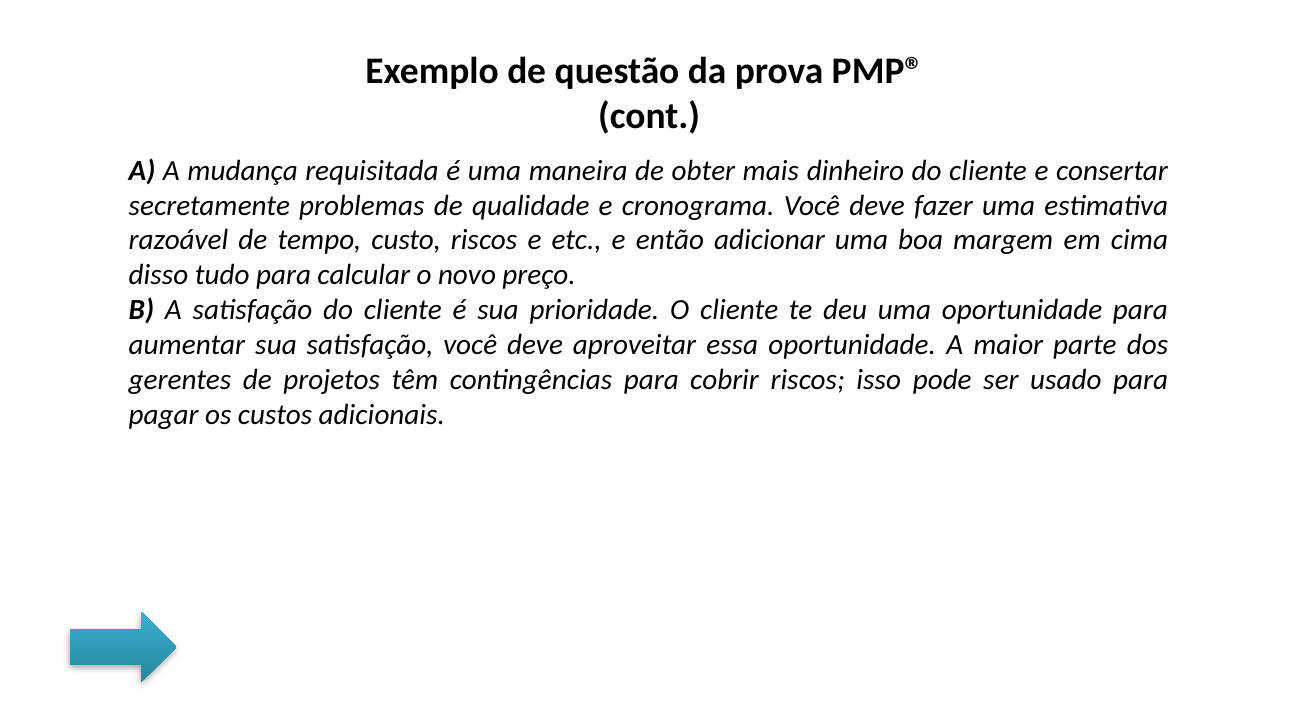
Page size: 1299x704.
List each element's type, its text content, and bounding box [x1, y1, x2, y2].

text_box A) A mudança requisitada é uma maneira de obter mais dinheiro do cliente e consertar secretamente problemas de qualidade e cronograma. Você deve fazer uma estimativa razoável de tempo, custo, riscos e etc., e então adicionar uma boa margem em cima disso tudo para calcular o novo preço. B) A satisfação do cliente é sua prioridade. O cliente te deu uma oportunidade para aumentar sua satisfação, você deve aproveitar essa oportunidade. A maior parte dos gerentes de projetos têm contingências para cobrir riscos; isso pode ser usado para pagar os custos adicionais. [117, 145, 1181, 559]
text_box Exemplo de questão da prova PMP® (cont.) [0, 40, 1299, 86]
text_box [70, 611, 177, 683]
